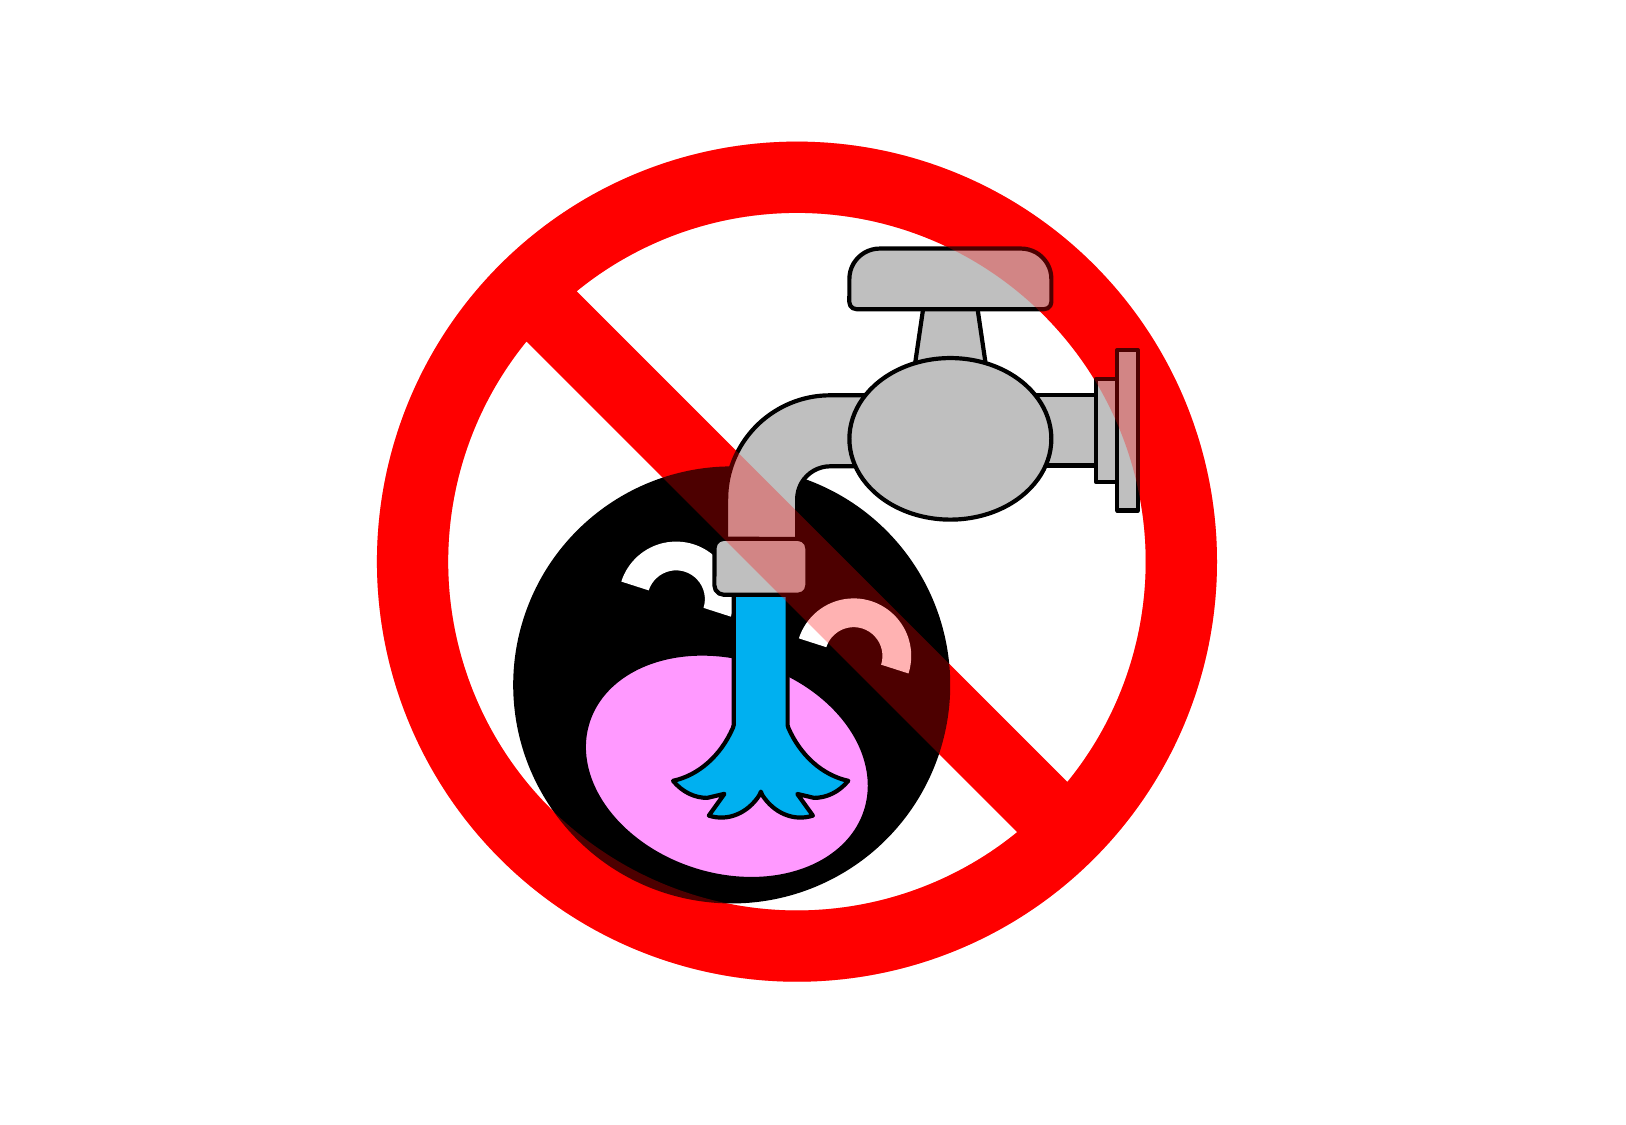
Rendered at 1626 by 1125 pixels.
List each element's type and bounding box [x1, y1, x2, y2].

text_box [376, 141, 1218, 982]
